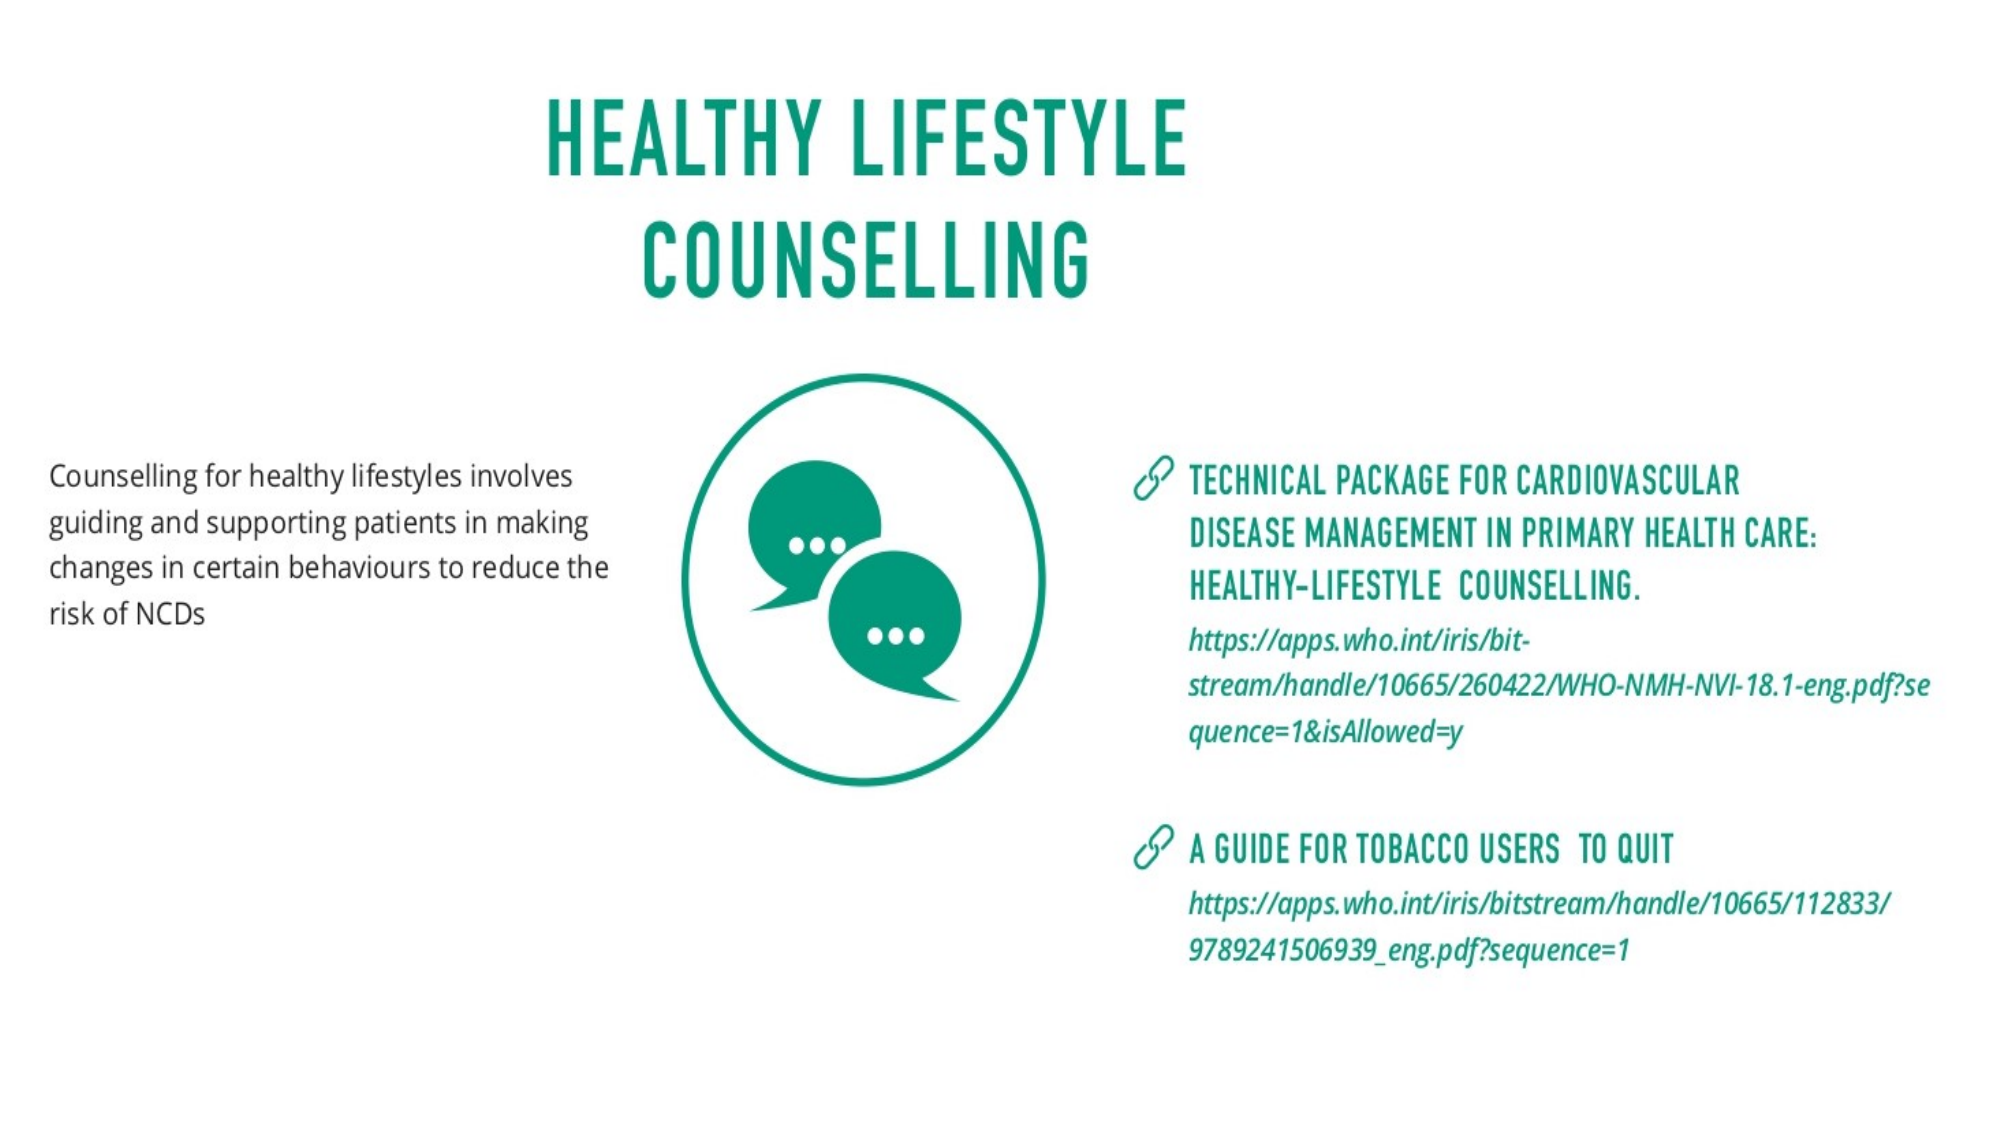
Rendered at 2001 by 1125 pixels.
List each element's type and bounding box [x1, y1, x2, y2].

list [0, 0, 2000, 1125]
